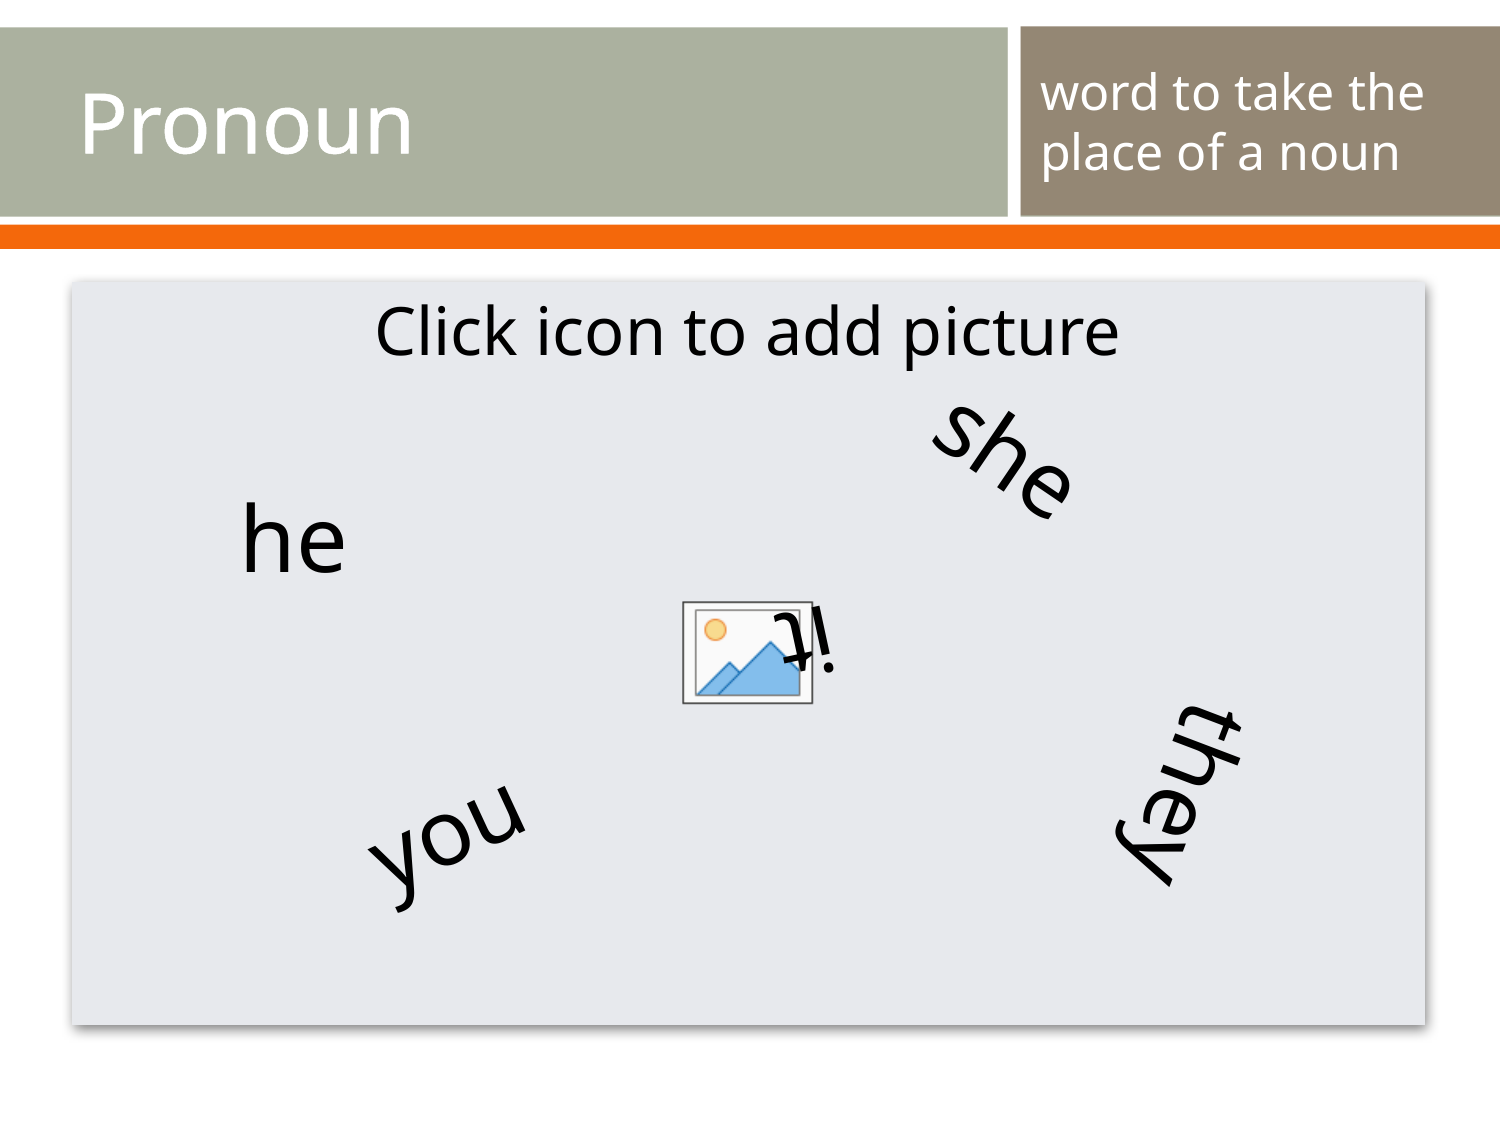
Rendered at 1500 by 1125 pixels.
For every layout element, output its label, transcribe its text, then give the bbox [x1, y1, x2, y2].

list word to take the place of a noun [1025, 37, 1488, 203]
picture [71, 281, 1426, 1026]
title Pronoun [62, 37, 988, 203]
